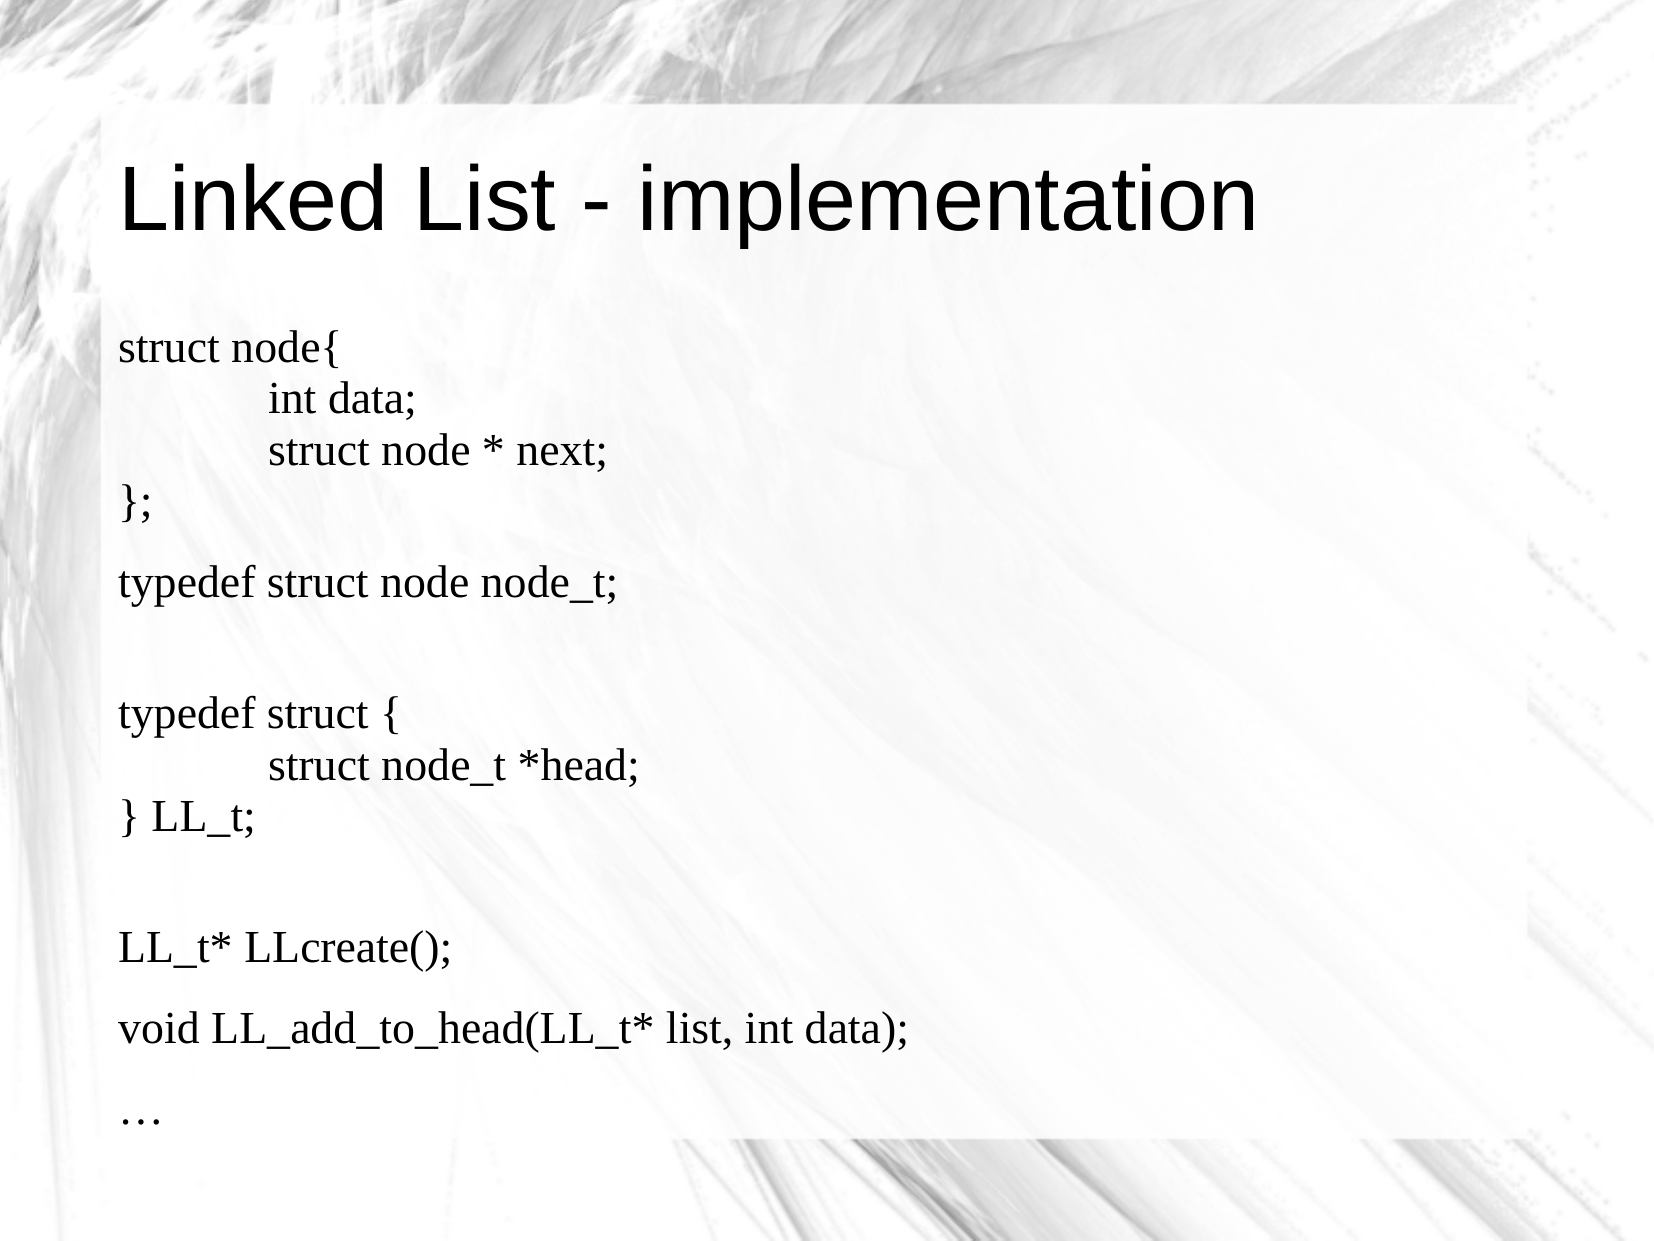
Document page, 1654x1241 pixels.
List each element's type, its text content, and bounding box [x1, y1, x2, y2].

title Linked List - implementation [118, 112, 1506, 281]
picture [0, 0, 1654, 1241]
list struct node{ int data; struct node * next; }; typedef struct node node_t; typedef struct { struct node_t *head; } LL_t; LL_t* LLcreate(); void LL_add_to_head(LL_t* list, int data); … [118, 319, 1571, 1109]
